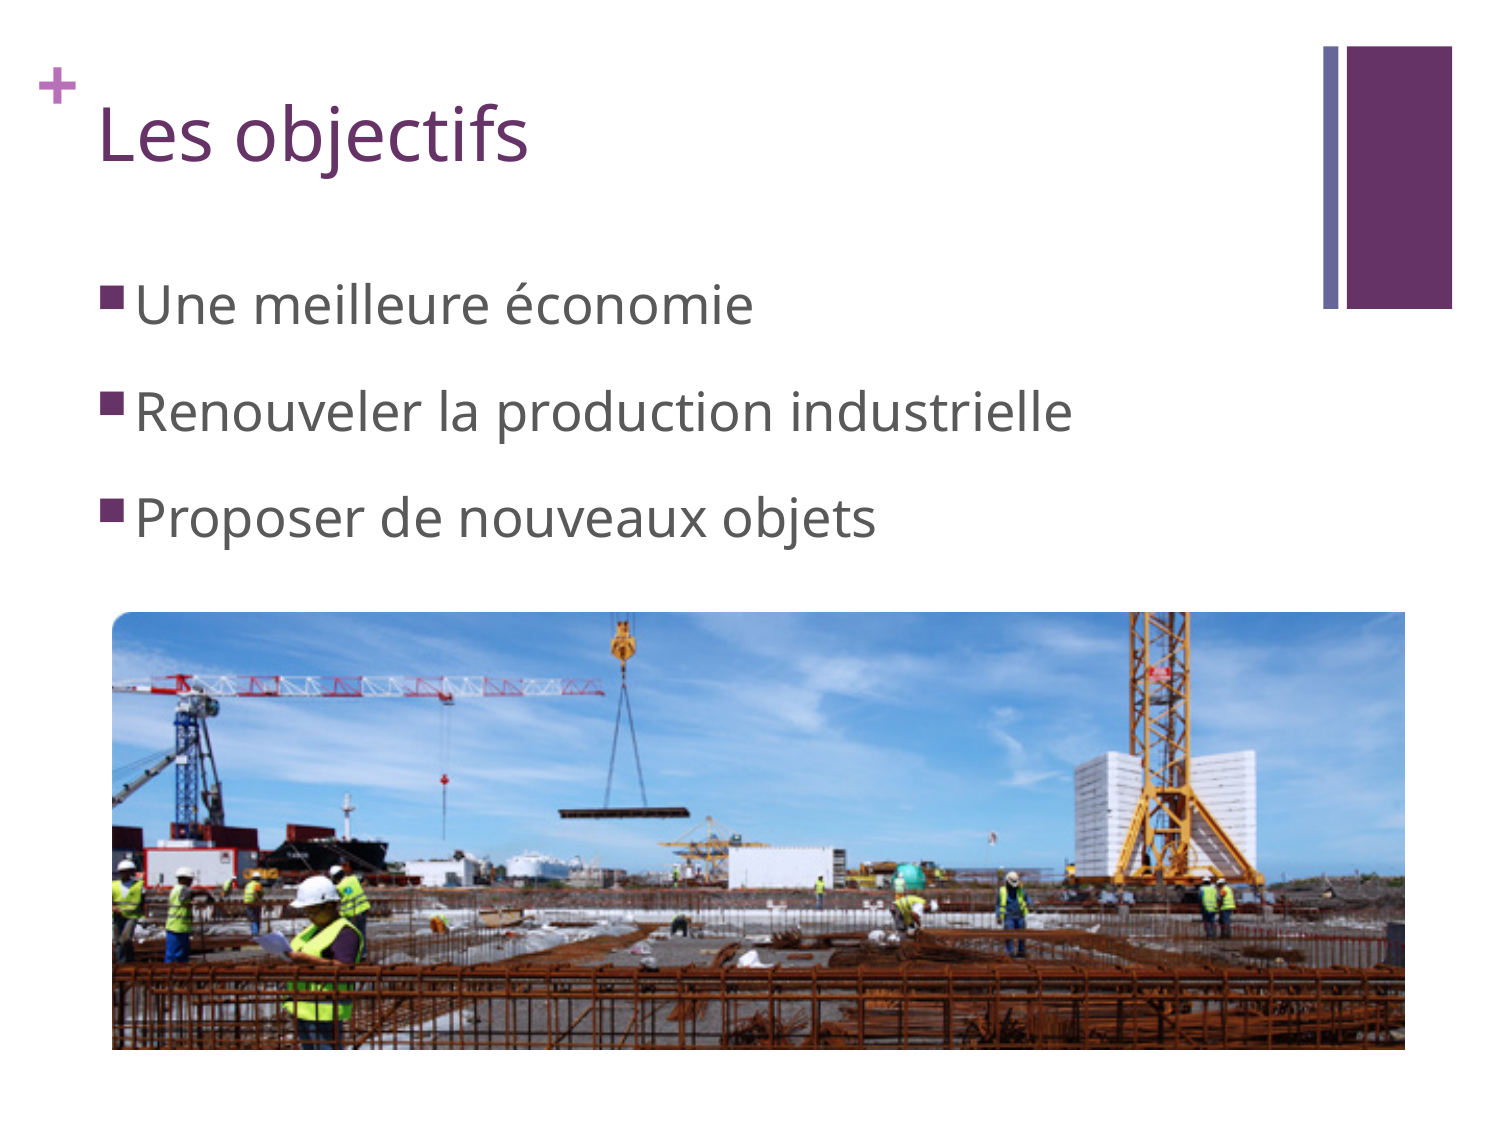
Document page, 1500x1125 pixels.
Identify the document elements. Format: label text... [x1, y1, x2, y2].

title Les objectifs [81, 79, 1322, 262]
picture [111, 611, 1405, 1051]
list Une meilleure économie Renouveler la production industrielle Proposer de nouveaux objets [81, 262, 1322, 1005]
